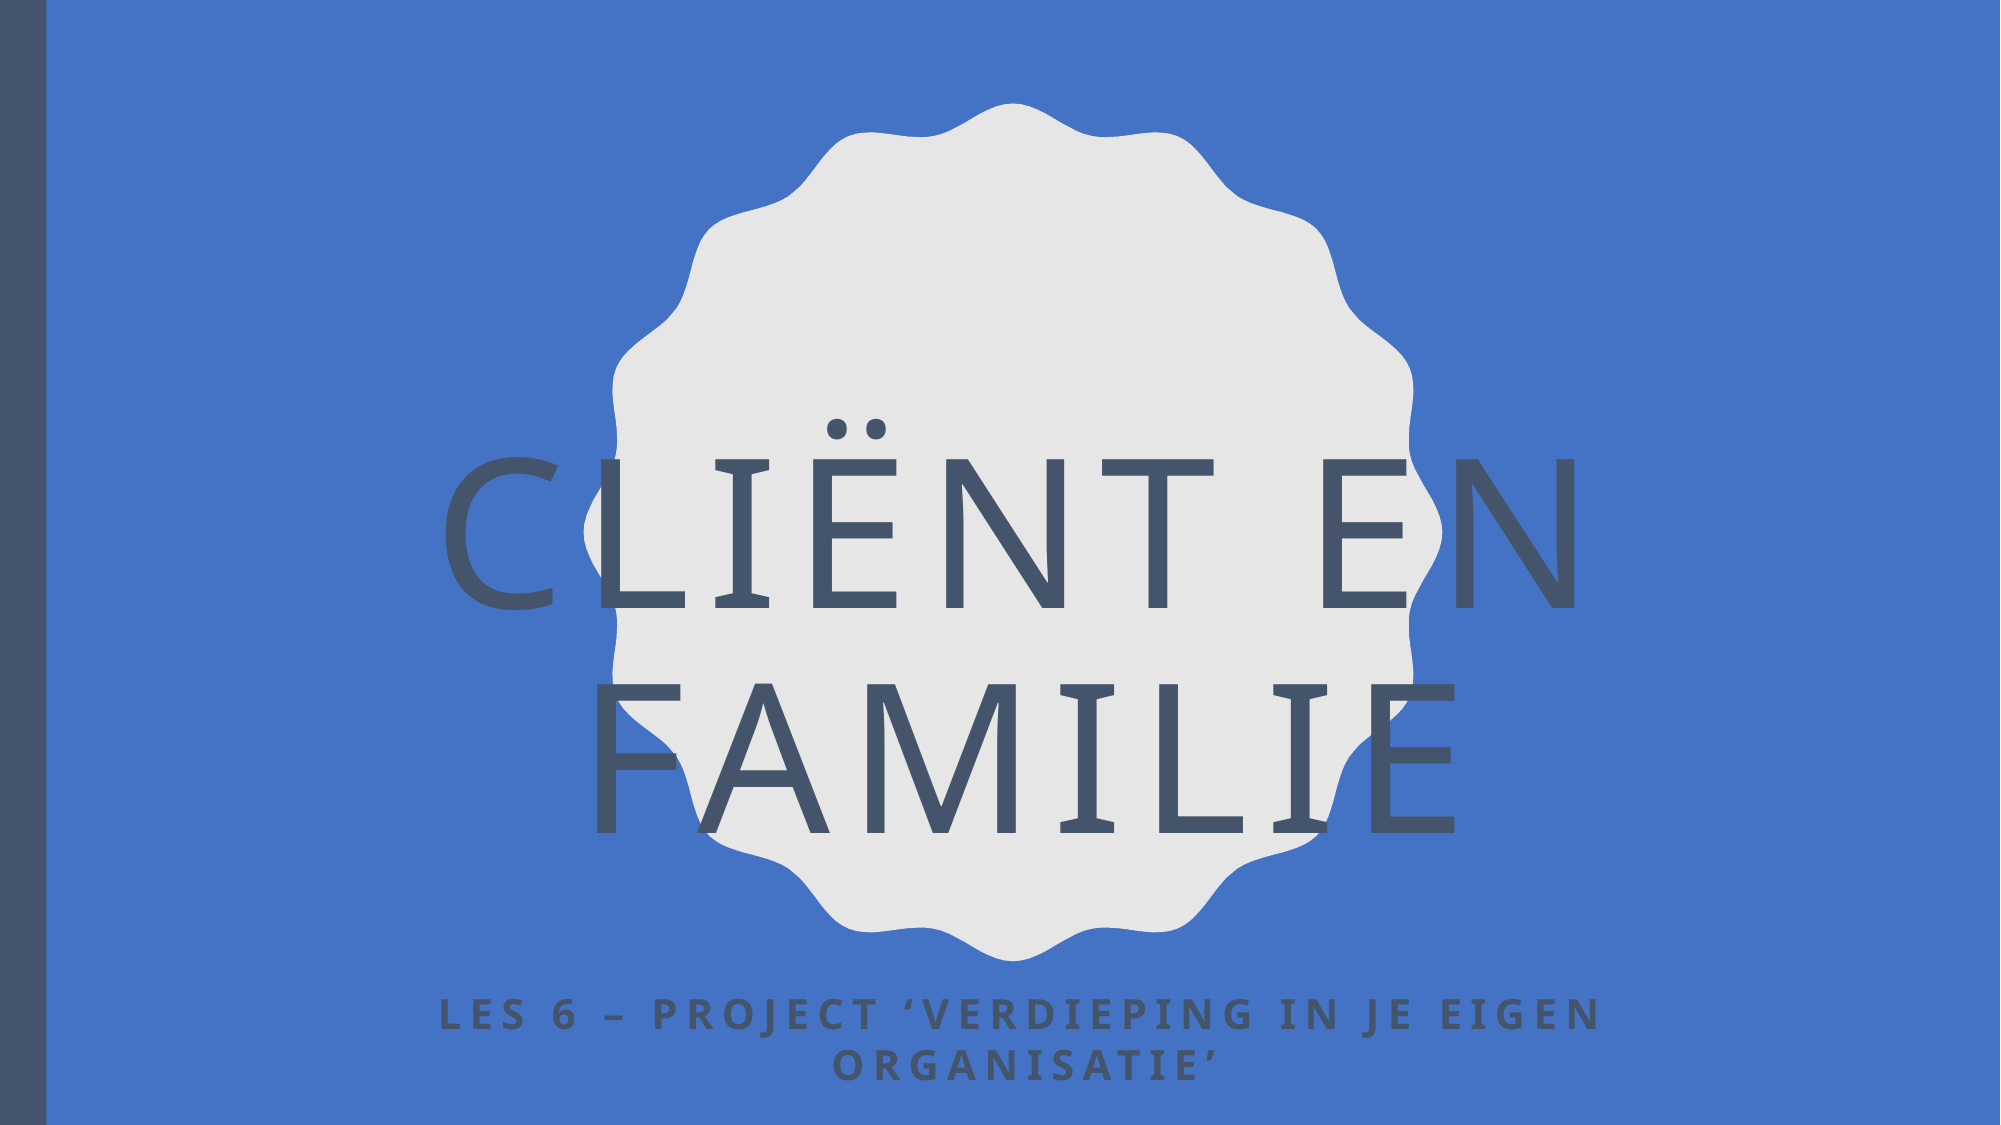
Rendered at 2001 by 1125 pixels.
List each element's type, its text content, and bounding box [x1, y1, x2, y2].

subtitle Les 6 – Project ‘Verdieping in je eigen organisatie’ [363, 980, 1684, 1103]
title Cliënt en familie [176, 180, 1870, 902]
